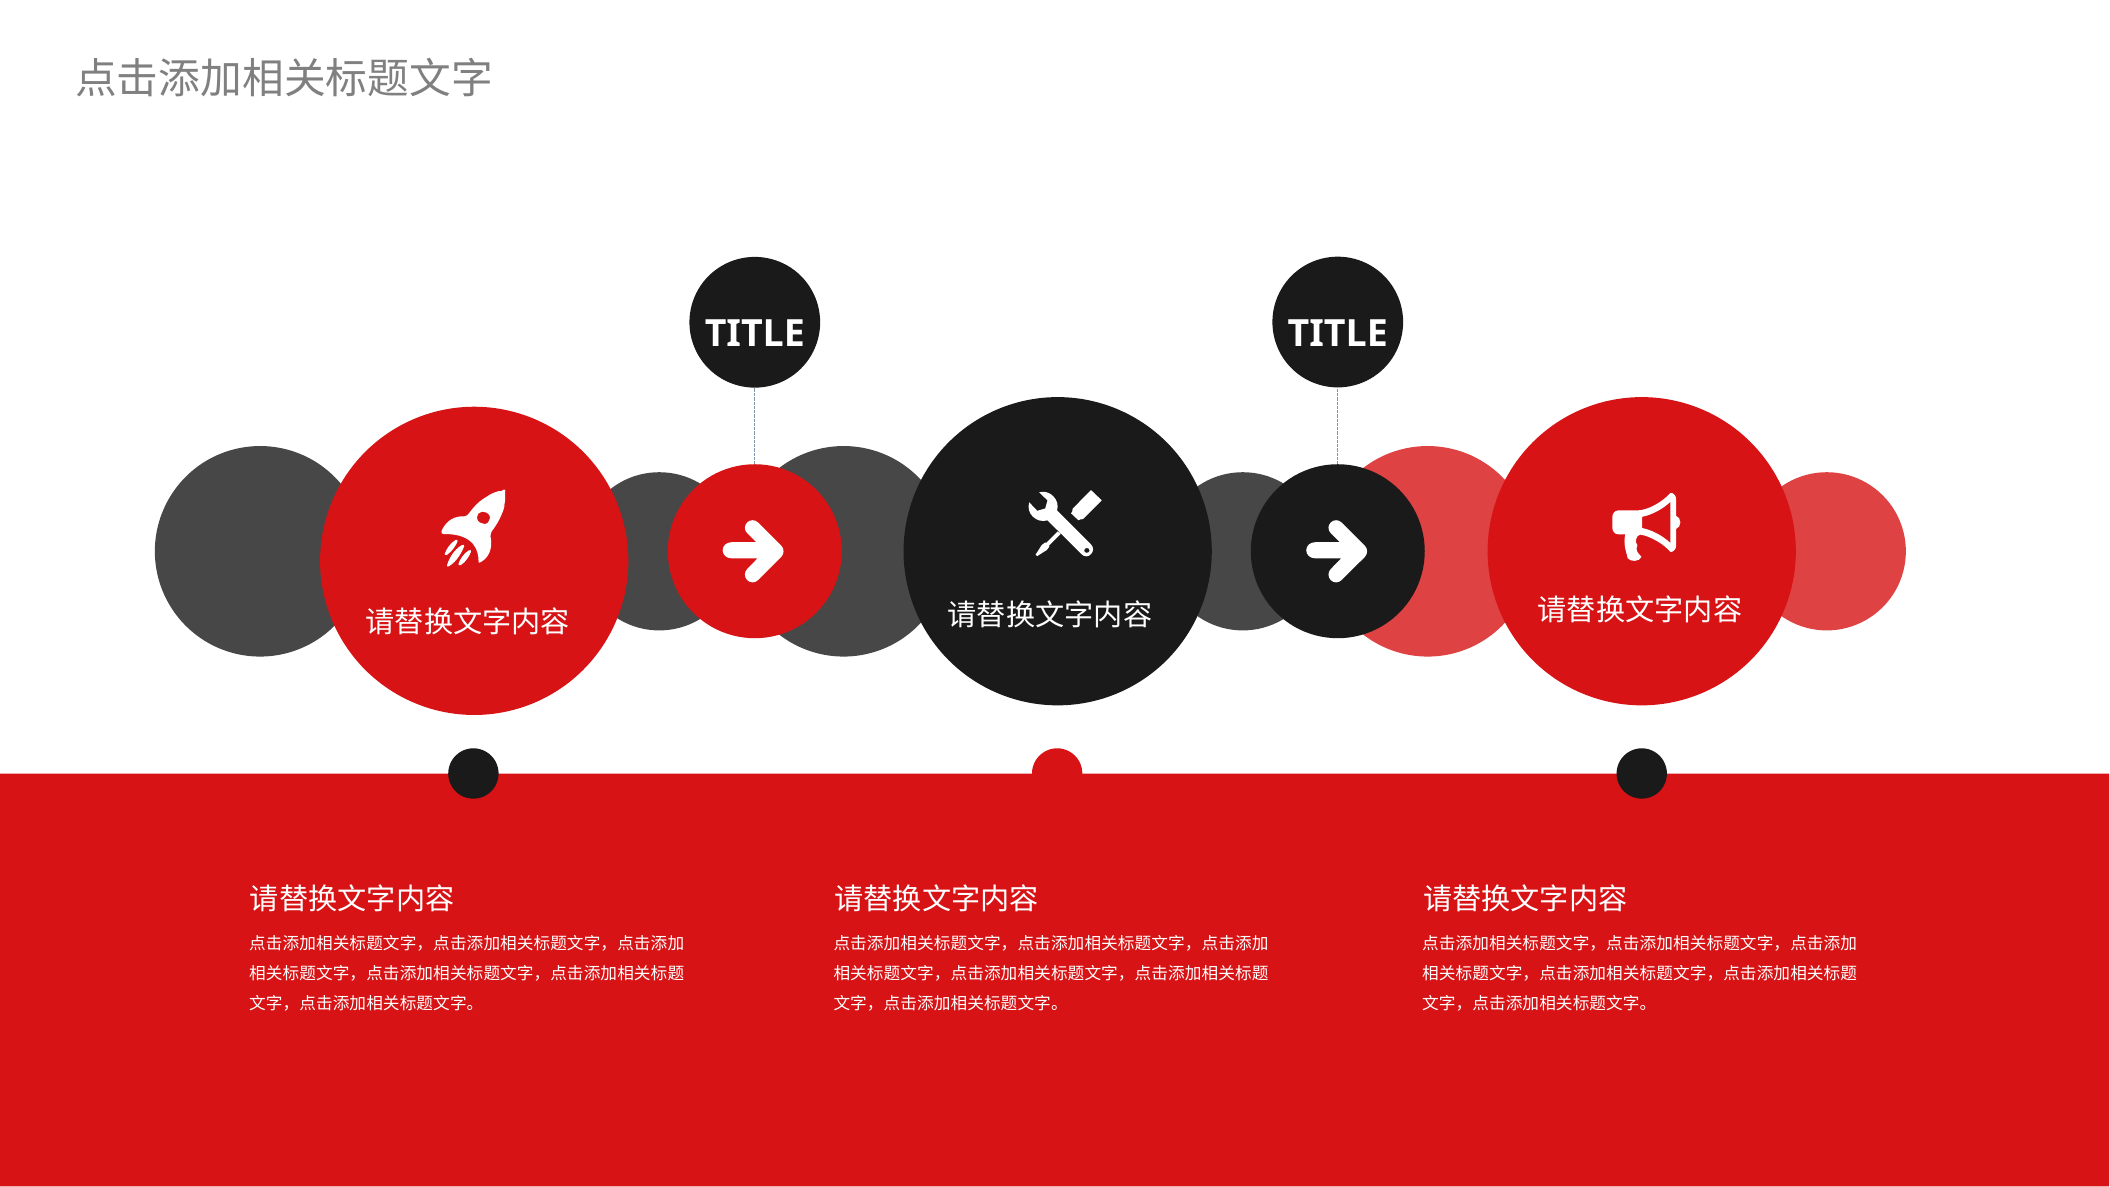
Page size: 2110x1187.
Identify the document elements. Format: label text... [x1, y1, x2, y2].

text_box [1030, 747, 1084, 800]
text_box [447, 747, 500, 800]
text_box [154, 256, 1906, 716]
text_box [1615, 747, 1668, 800]
text_box 点击添加相关标题文字，点击添加相关标题文字，点击添加相关标题文字，点击添加相关标题文字，点击添加相关标题文字，点击添加相关标题文字。 [818, 915, 1297, 1020]
text_box 点击添加相关标题文字 [59, 44, 563, 107]
text_box 请替换文字内容 [819, 865, 1055, 923]
text_box 点击添加相关标题文字，点击添加相关标题文字，点击添加相关标题文字，点击添加相关标题文字，点击添加相关标题文字，点击添加相关标题文字。 [1407, 915, 1886, 1020]
text_box 请替换文字内容 [1408, 865, 1643, 923]
text_box [0, 773, 2110, 1187]
text_box 点击添加相关标题文字，点击添加相关标题文字，点击添加相关标题文字，点击添加相关标题文字，点击添加相关标题文字，点击添加相关标题文字。 [234, 915, 713, 1020]
text_box 请替换文字内容 [235, 865, 470, 923]
